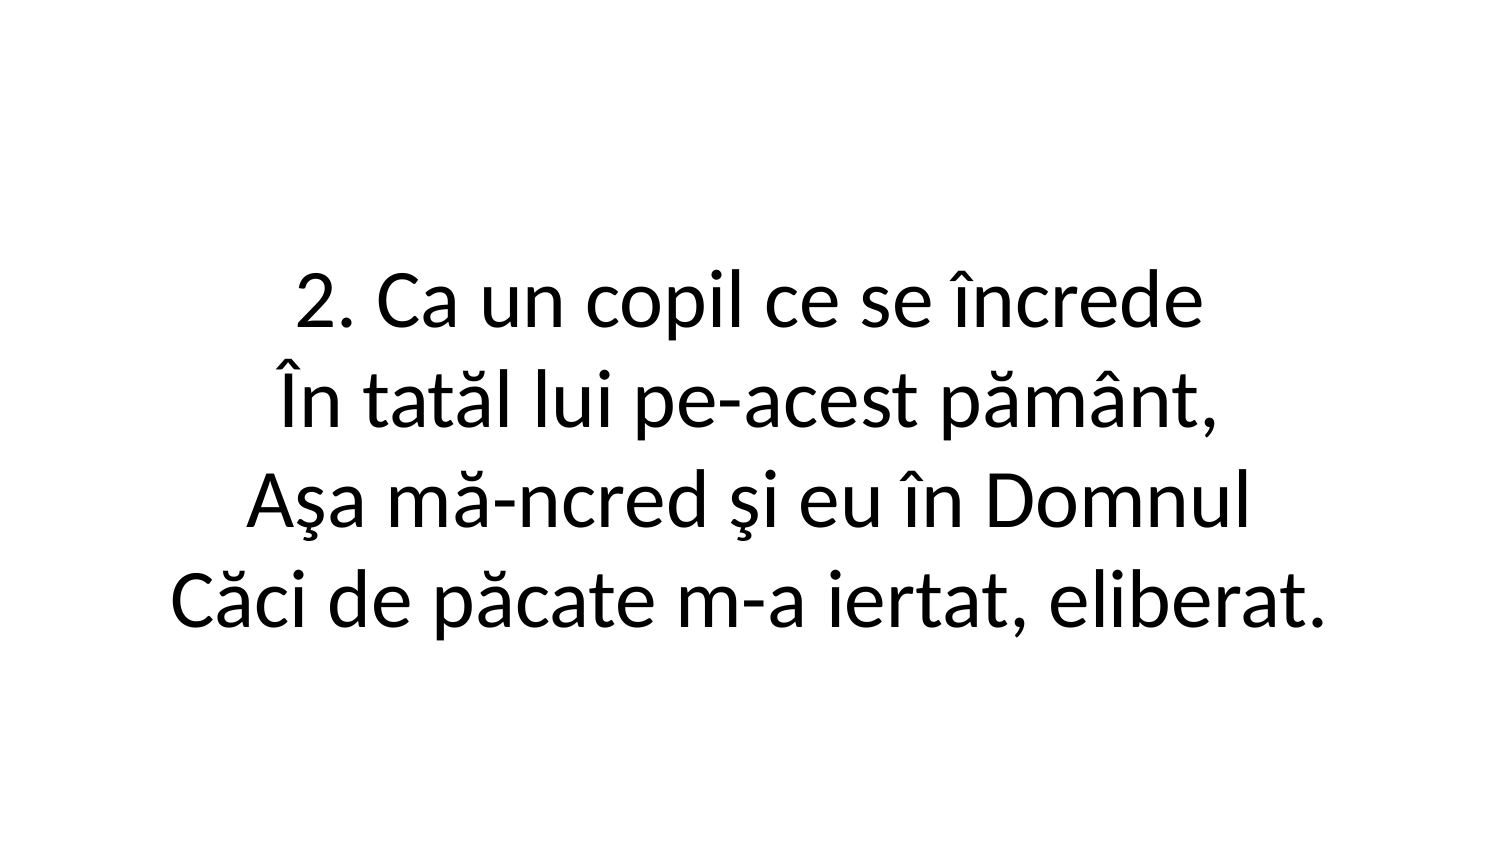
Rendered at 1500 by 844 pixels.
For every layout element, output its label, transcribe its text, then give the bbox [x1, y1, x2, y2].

text_box 2. Ca un copil ce se încrede În tatăl lui pe-acest pământ, Aşa mă-ncred şi eu în Domnul Căci de păcate m-a iertat, eliberat. [155, 192, 1345, 652]
